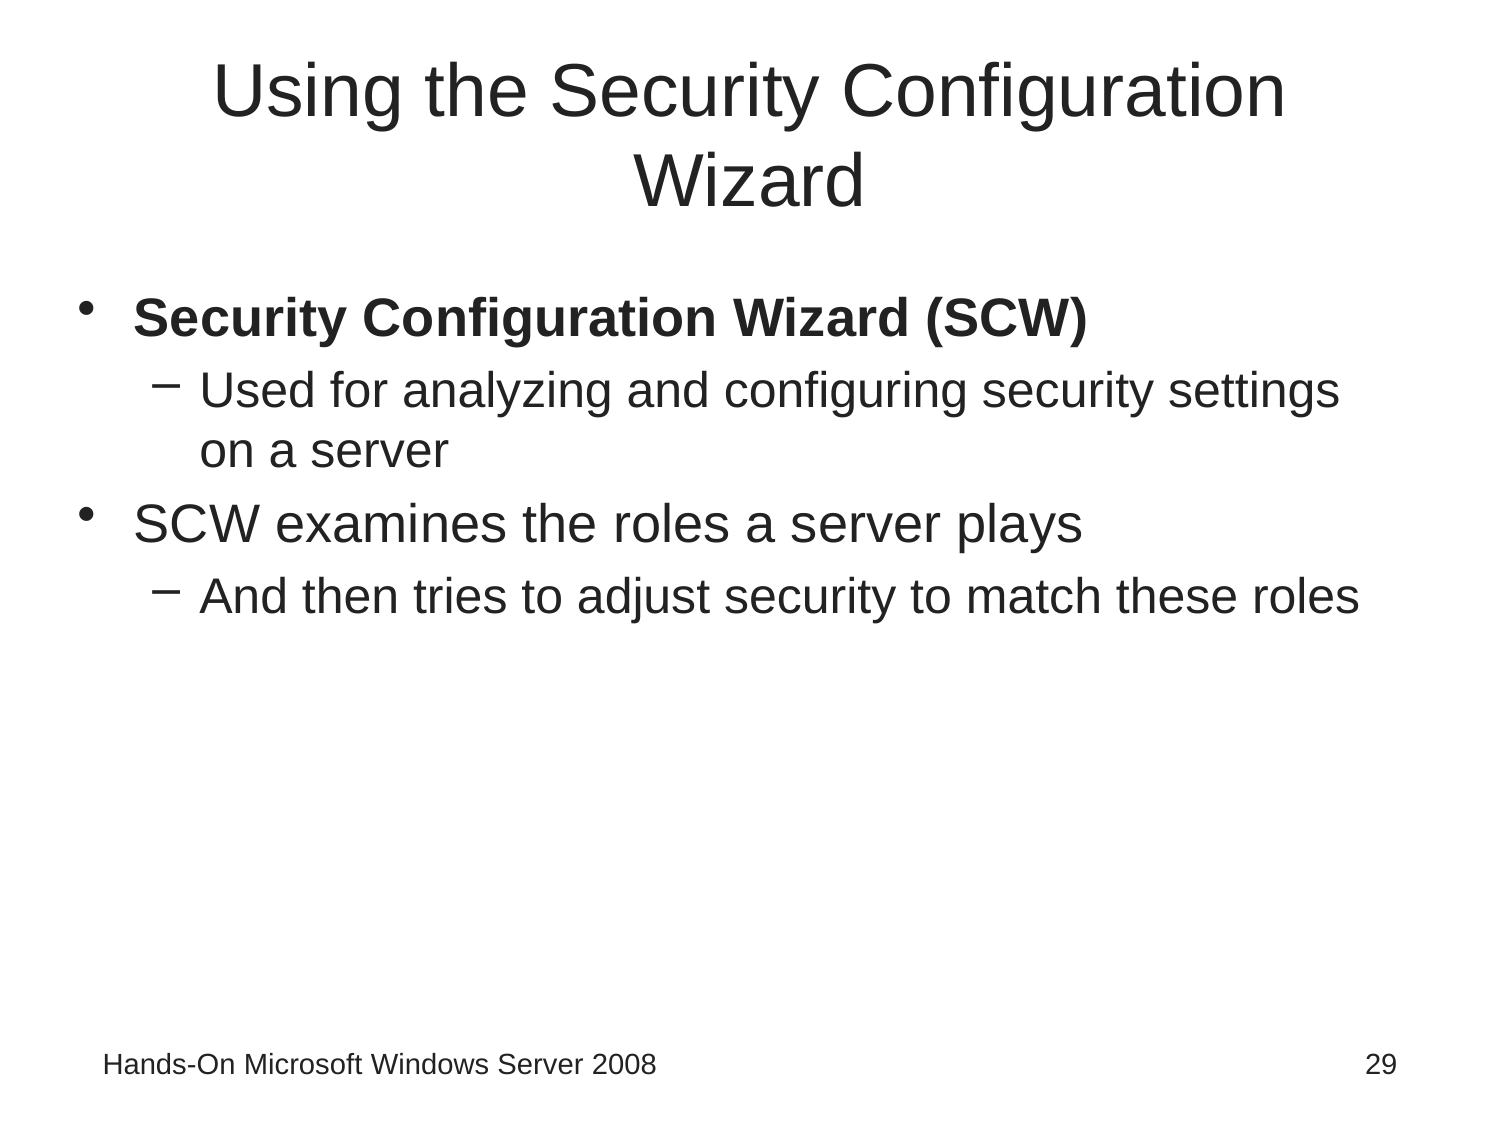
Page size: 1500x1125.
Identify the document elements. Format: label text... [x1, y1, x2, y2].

slide_number 29 [1074, 1037, 1413, 1101]
list Security Configuration Wizard (SCW) Used for analyzing and configuring security settings on a server SCW examines the roles a server plays And then tries to adjust security to match these roles [62, 274, 1426, 1026]
footer Hands-On Microsoft Windows Server 2008 [87, 1037, 1051, 1101]
title Using the Security Configuration Wizard [87, 37, 1413, 226]
